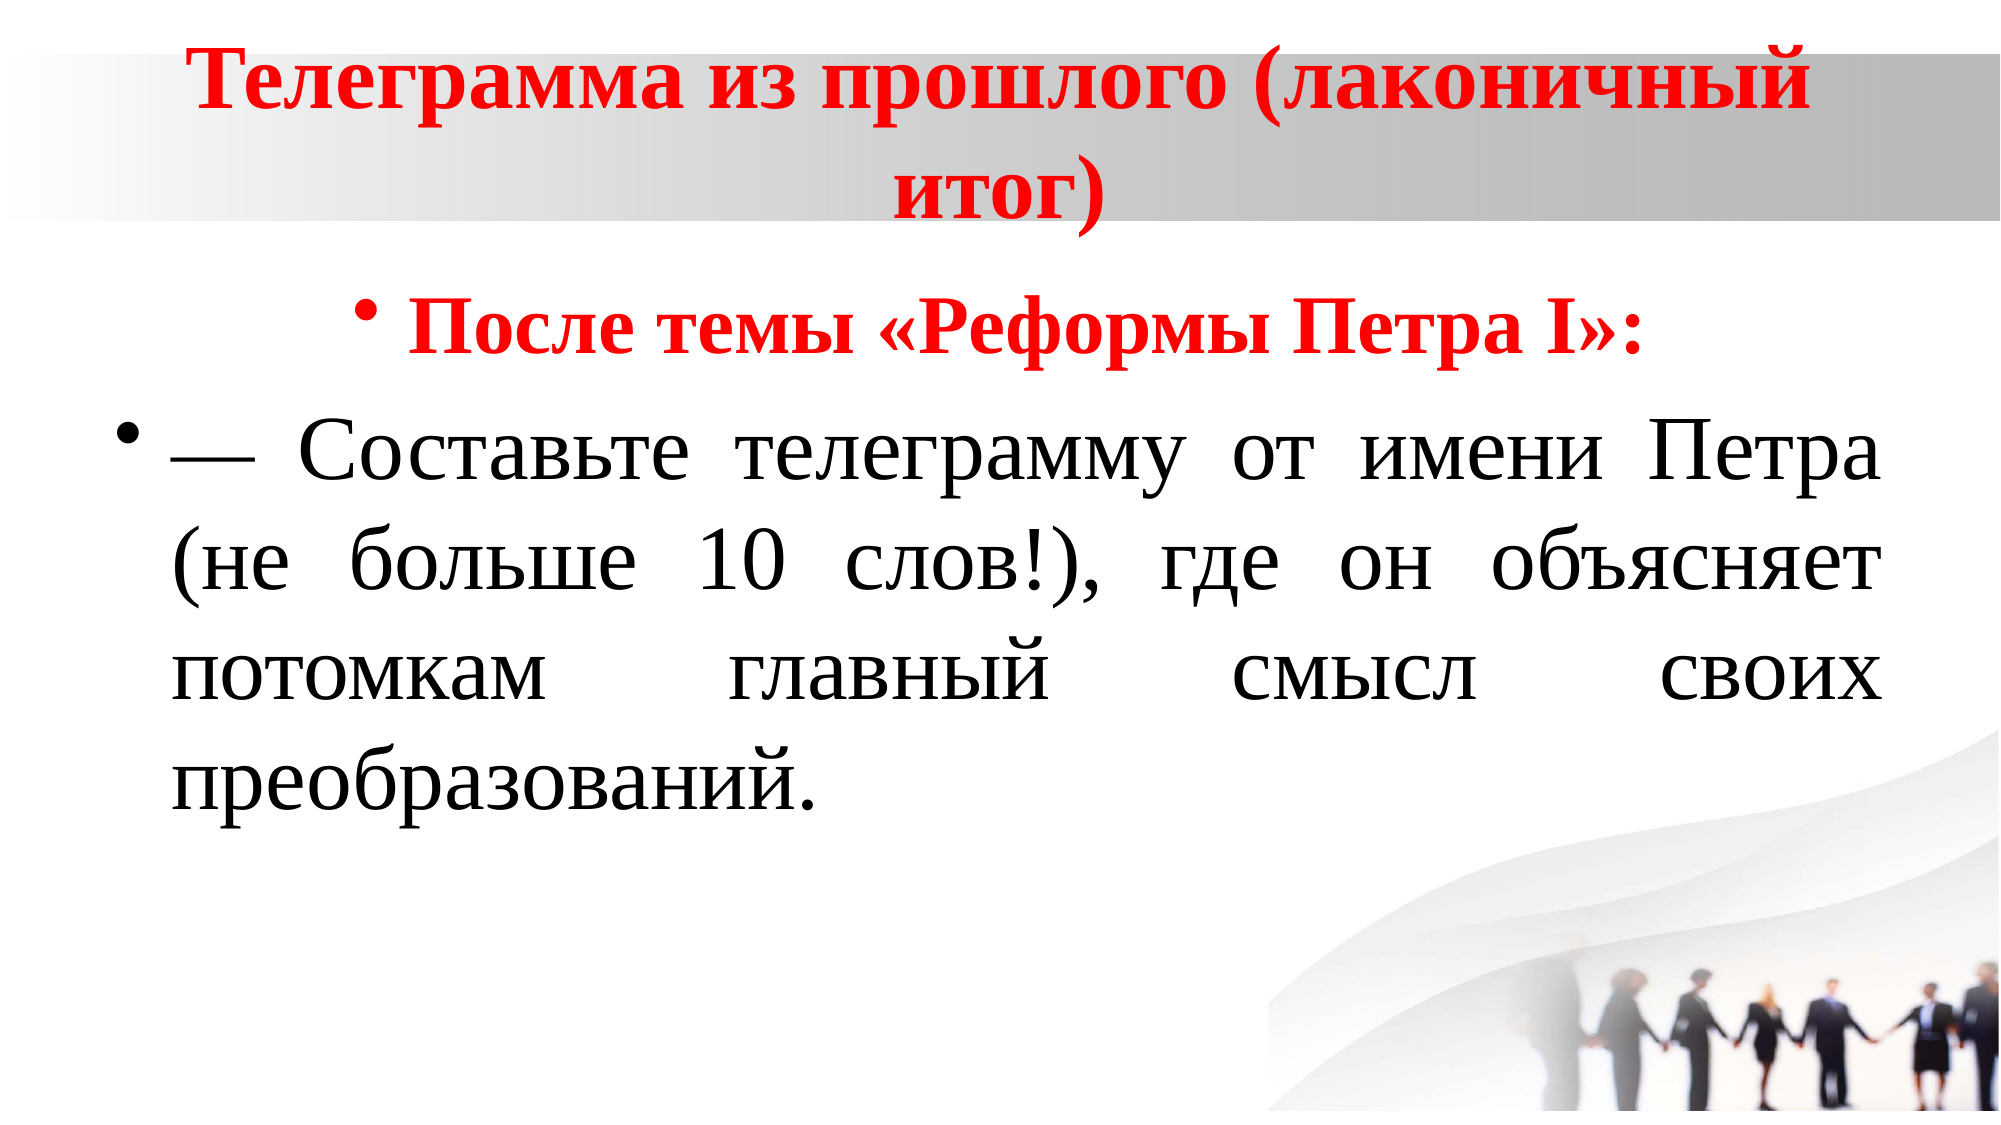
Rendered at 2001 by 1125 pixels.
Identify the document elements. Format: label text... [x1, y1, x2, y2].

title Телеграмма из прошлого (лаконичный итог) [99, 20, 1901, 233]
picture [1268, 728, 1999, 1111]
list После темы «Реформы Петра I»: — Составьте телеграмму от имени Петра (не больше 10 слов!), где он объясняет потомкам главный смысл своих преобразований. [99, 262, 1901, 1006]
